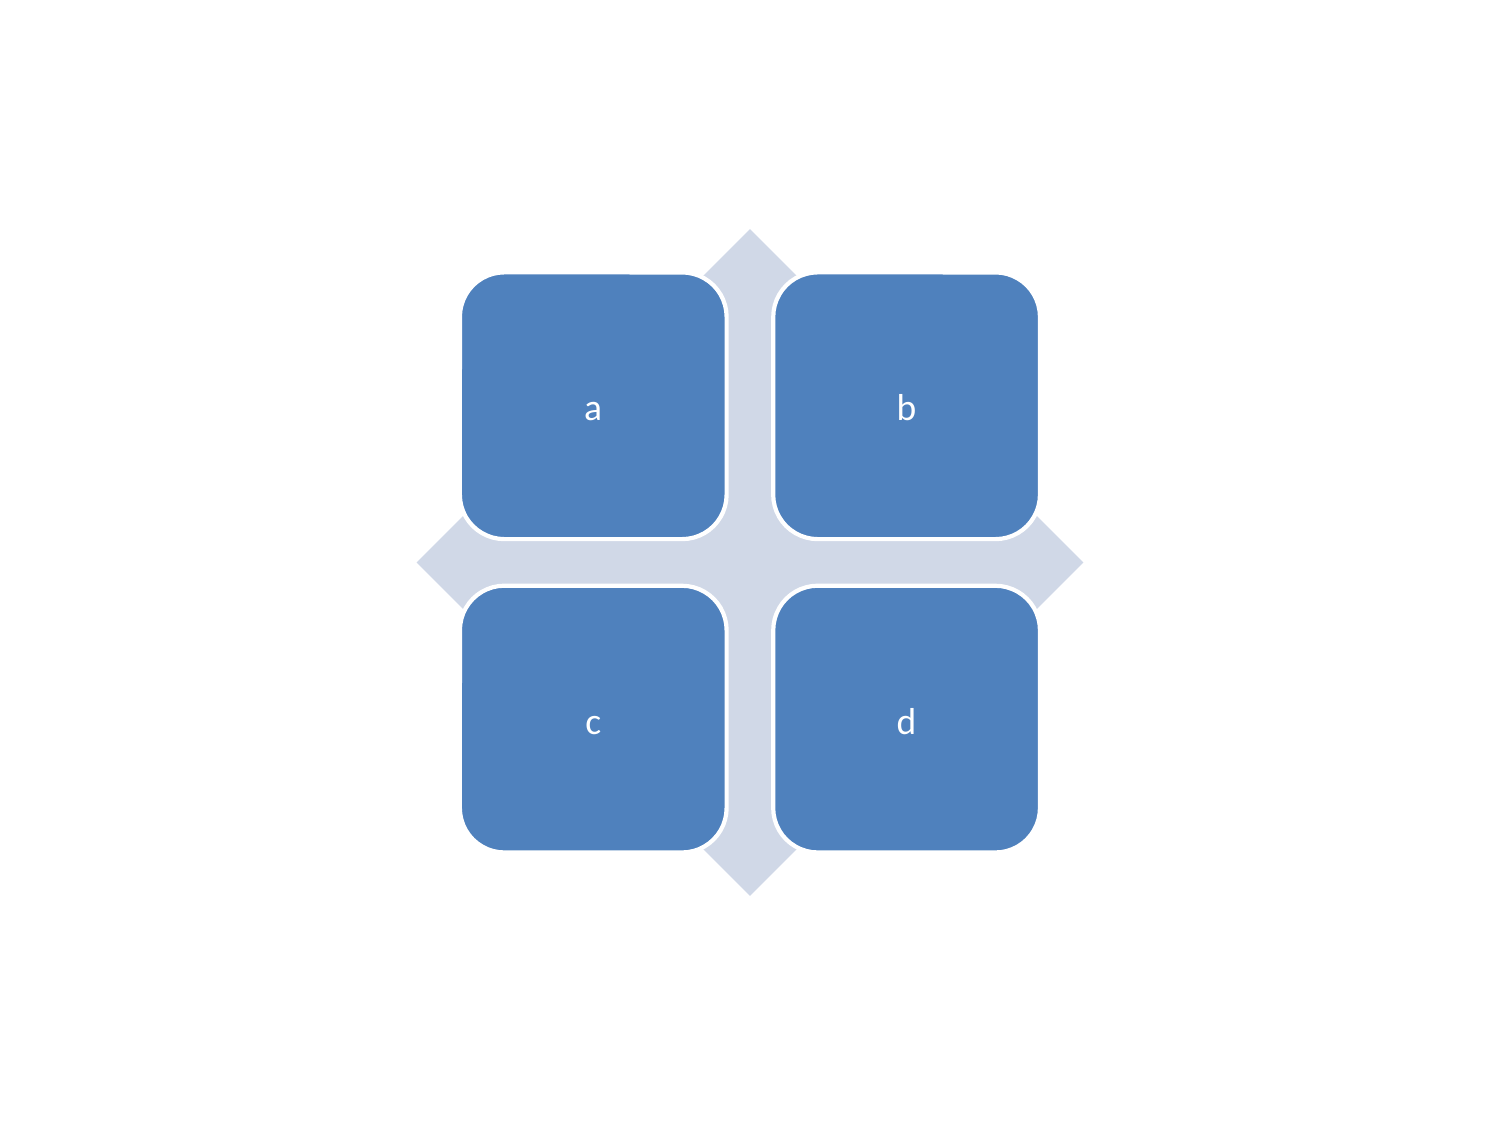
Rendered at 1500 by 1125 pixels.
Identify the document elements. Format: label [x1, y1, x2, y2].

text_box [249, 228, 1251, 897]
